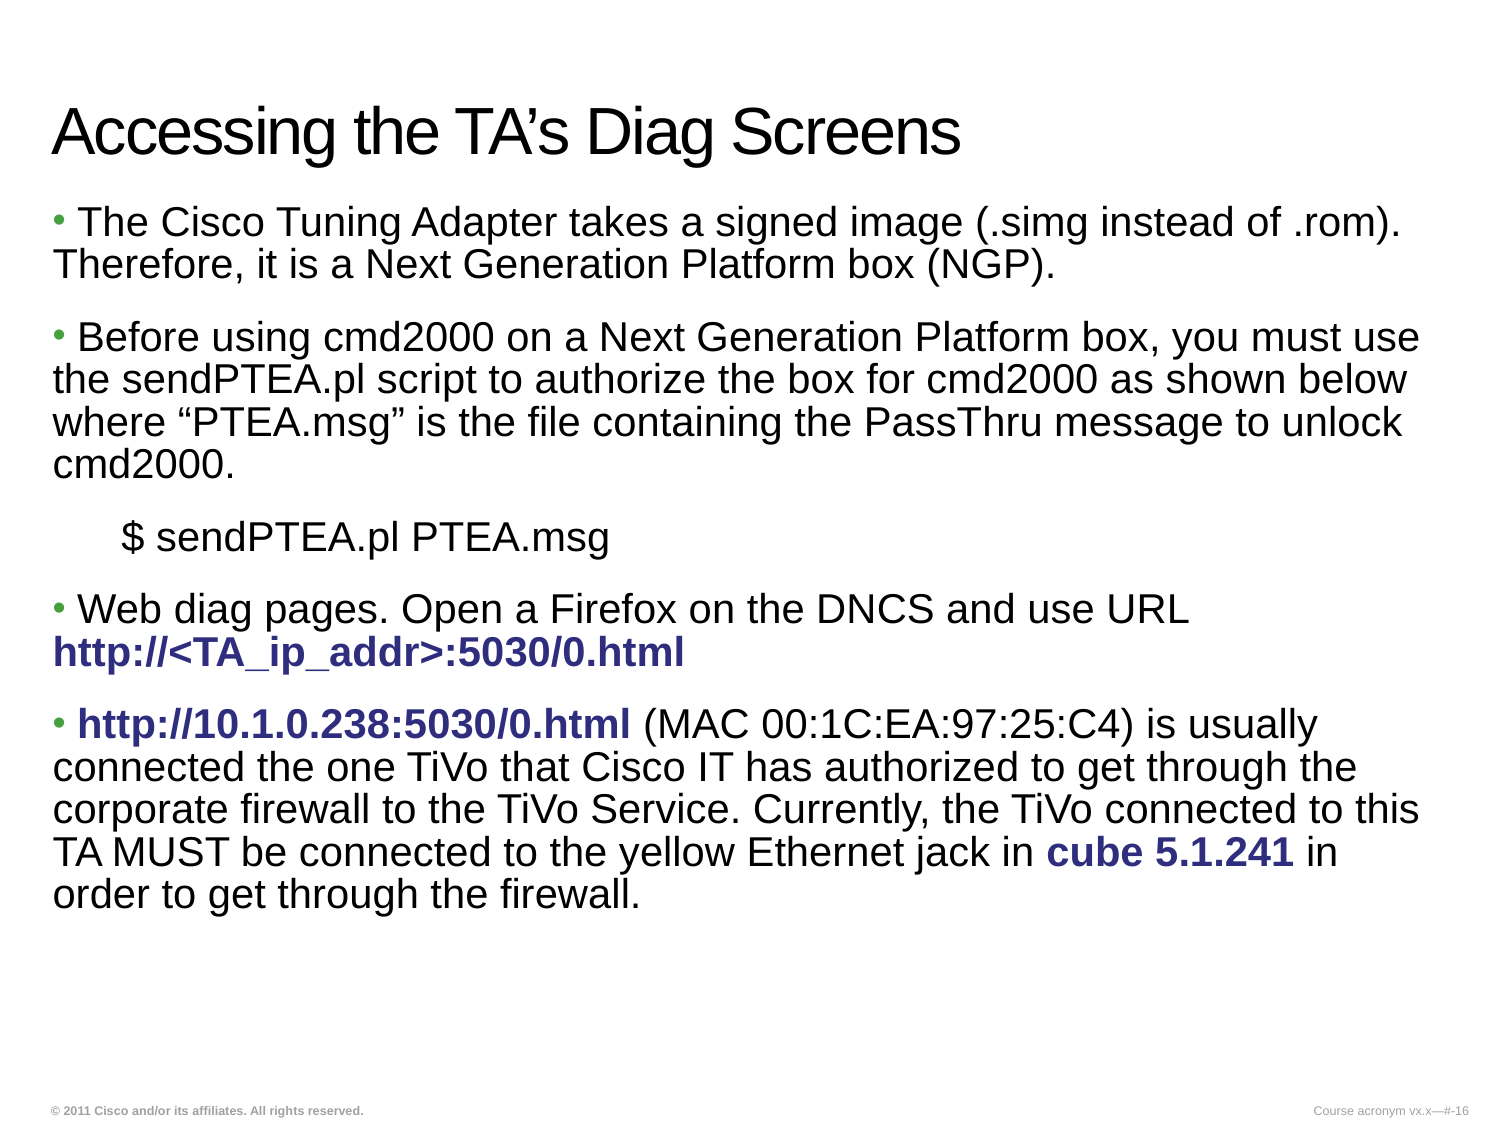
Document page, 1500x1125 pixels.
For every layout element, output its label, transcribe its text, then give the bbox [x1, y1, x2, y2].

list The Cisco Tuning Adapter takes a signed image (.simg instead of .rom). Therefore, it is a Next Generation Platform box (NGP). Before using cmd2000 on a Next Generation Platform box, you must use the sendPTEA.pl script to authorize the box for cmd2000 as shown below where “PTEA.msg” is the file containing the PassThru message to unlock cmd2000. $ sendPTEA.pl PTEA.msg Web diag pages. Open a Firefox on the DNCS and use URL http://<TA_ip_addr>:5030/0.html http://10.1.0.238:5030/0.html (MAC 00:1C:EA:97:25:C4) is usually connected the one TiVo that Cisco IT has authorized to get through the corporate firewall to the TiVo Service. Currently, the TiVo connected to this TA MUST be connected to the yellow Ethernet jack in cube 5.1.241 in order to get through the firewall. [37, 195, 1463, 1095]
title Accessing the TA’s Diag Screens [37, 37, 1463, 175]
